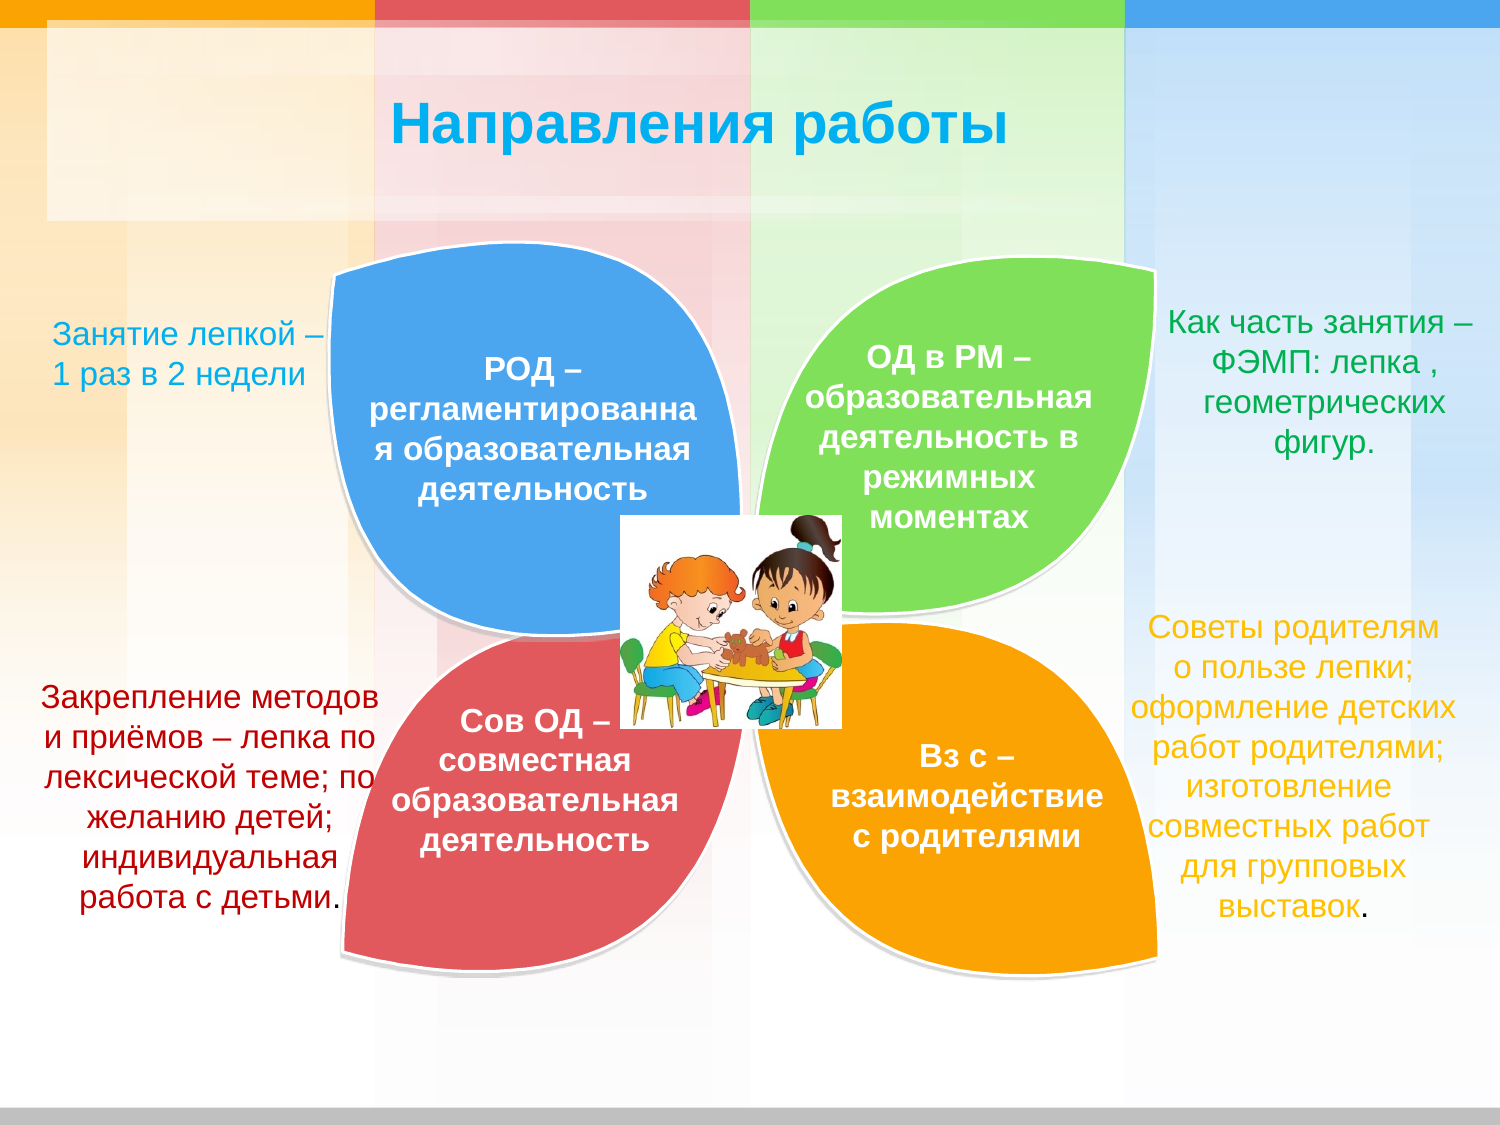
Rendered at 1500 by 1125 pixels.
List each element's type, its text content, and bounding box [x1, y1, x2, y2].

text_box [757, 437, 773, 514]
text_box Занятие лепкой – 1 раз в 2 недели [37, 304, 349, 400]
text_box [757, 738, 1160, 976]
text_box [330, 242, 705, 505]
text_box Как часть занятия – ФЭМП: лепка , геометрических фигур. [1152, 292, 1498, 468]
text_box [342, 738, 743, 972]
text_box [354, 515, 618, 636]
picture [619, 515, 842, 730]
title Направления работы [74, 42, 1325, 198]
text_box ОД в РМ –образовательная деятельность в режимных моментах [773, 328, 1125, 543]
text_box [846, 621, 1104, 726]
text_box Сов ОД – совместная образовательная деятельность [395, 691, 696, 866]
text_box Закрепление методов и приёмов – лепка по лексической теме; по желанию детей; индивидуальная работа с детьми. [25, 667, 395, 923]
text_box [832, 256, 1156, 464]
text_box [846, 543, 1076, 615]
text_box [715, 361, 742, 514]
text_box Вз с – взаимодействиес родителями [808, 726, 1115, 861]
text_box Советы родителям о пользе лепки; оформление детских работ родителями; изготовление совместных работ для групповых выставок. [1115, 597, 1472, 932]
text_box РОД – регламентированная образовательная деятельность [351, 339, 715, 515]
text_box [426, 636, 614, 691]
